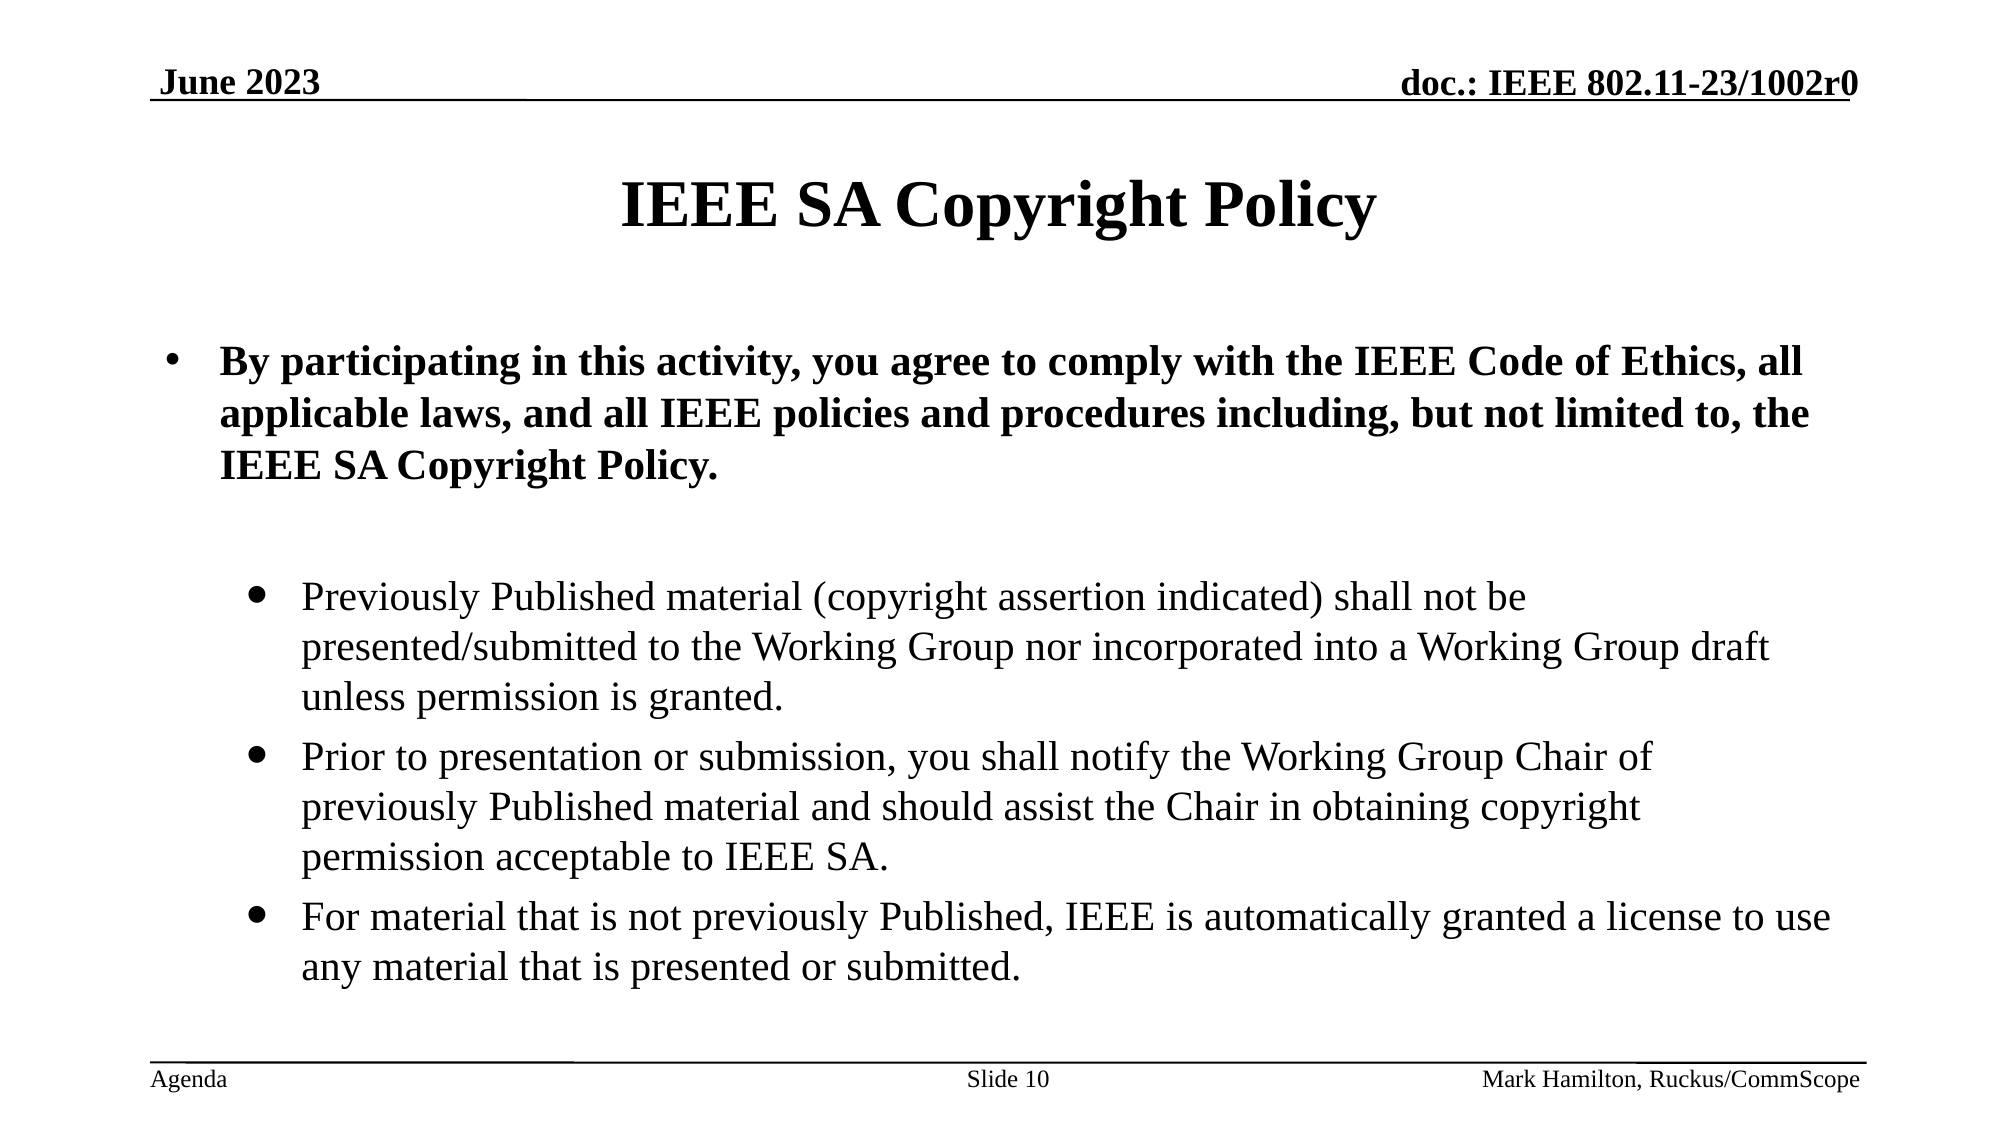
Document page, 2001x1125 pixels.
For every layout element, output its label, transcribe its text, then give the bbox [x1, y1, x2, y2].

list By participating in this activity, you agree to comply with the IEEE Code of Ethics, all applicable laws, and all IEEE policies and procedures including, but not limited to, the IEEE SA Copyright Policy. Previously Published material (copyright assertion indicated) shall not be presented/submitted to the Working Group nor incorporated into a Working Group draft unless permission is granted. Prior to presentation or submission, you shall notify the Working Group Chair of previously Published material and should assist the Chair in obtaining copyright permission acceptable to IEEE SA. For material that is not previously Published, IEEE is automatically granted a license to use any material that is presented or submitted. [149, 324, 1850, 1000]
title IEEE SA Copyright Policy [149, 112, 1850, 288]
slide_number Slide 10 [950, 1061, 1067, 1123]
